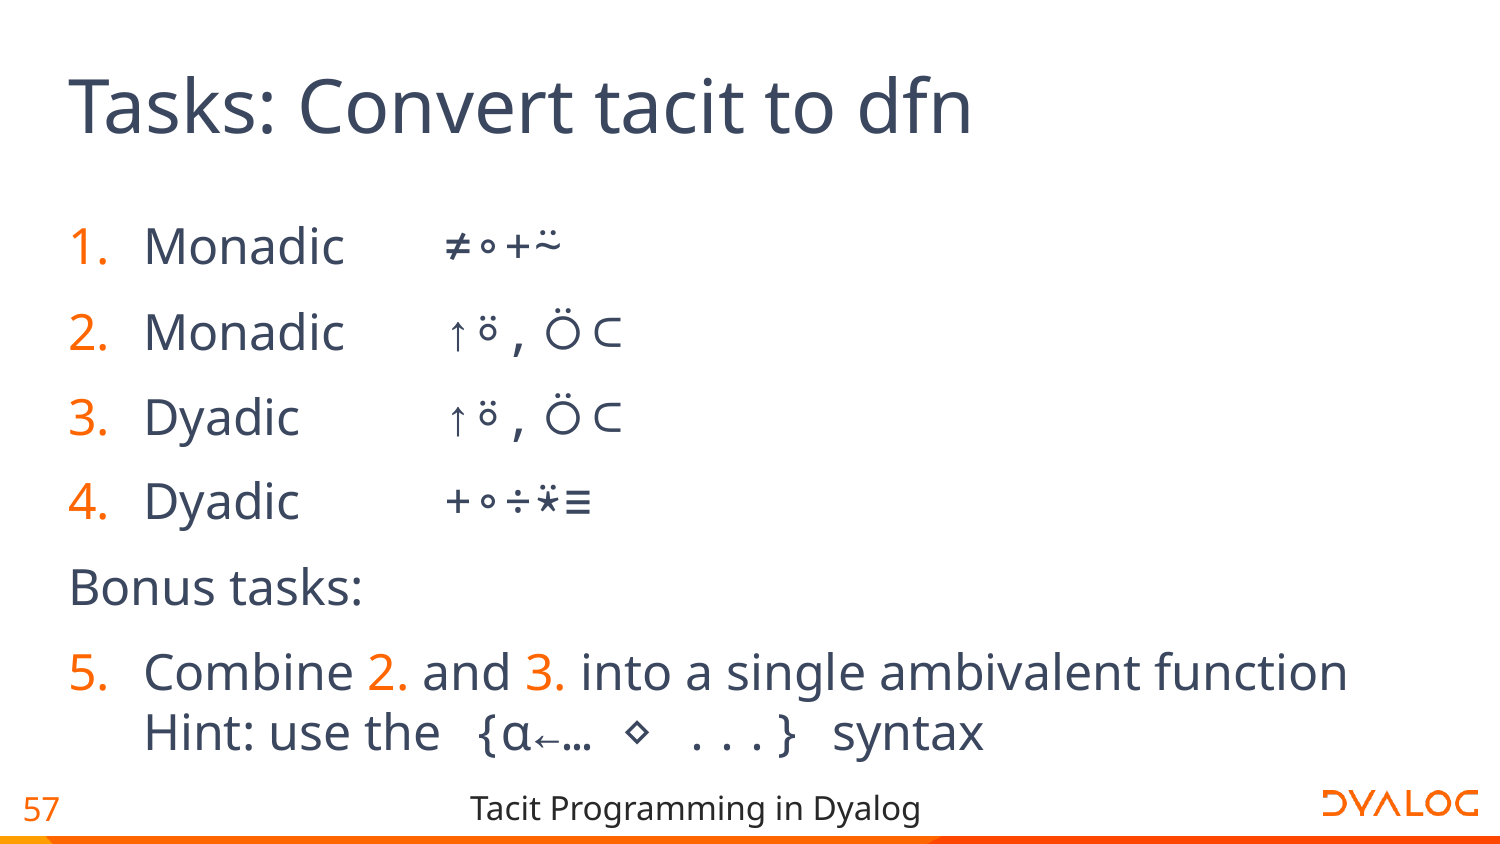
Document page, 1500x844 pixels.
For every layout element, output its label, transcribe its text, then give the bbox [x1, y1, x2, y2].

picture [1453, 790, 1478, 816]
picture [0, 836, 1500, 844]
list Monadic ≠∘+⍨ Monadic ↑⍤,⍥⊂ Dyadic ↑⍤,⍥⊂ Dyadic +∘÷⍣≡ Bonus tasks: Combine 2. and 3. into a single ambivalent function Hint: use the {⍺←… ⋄ ...} syntax [53, 207, 1453, 818]
title Tasks: Convert tacit to dfn [53, 43, 1129, 157]
